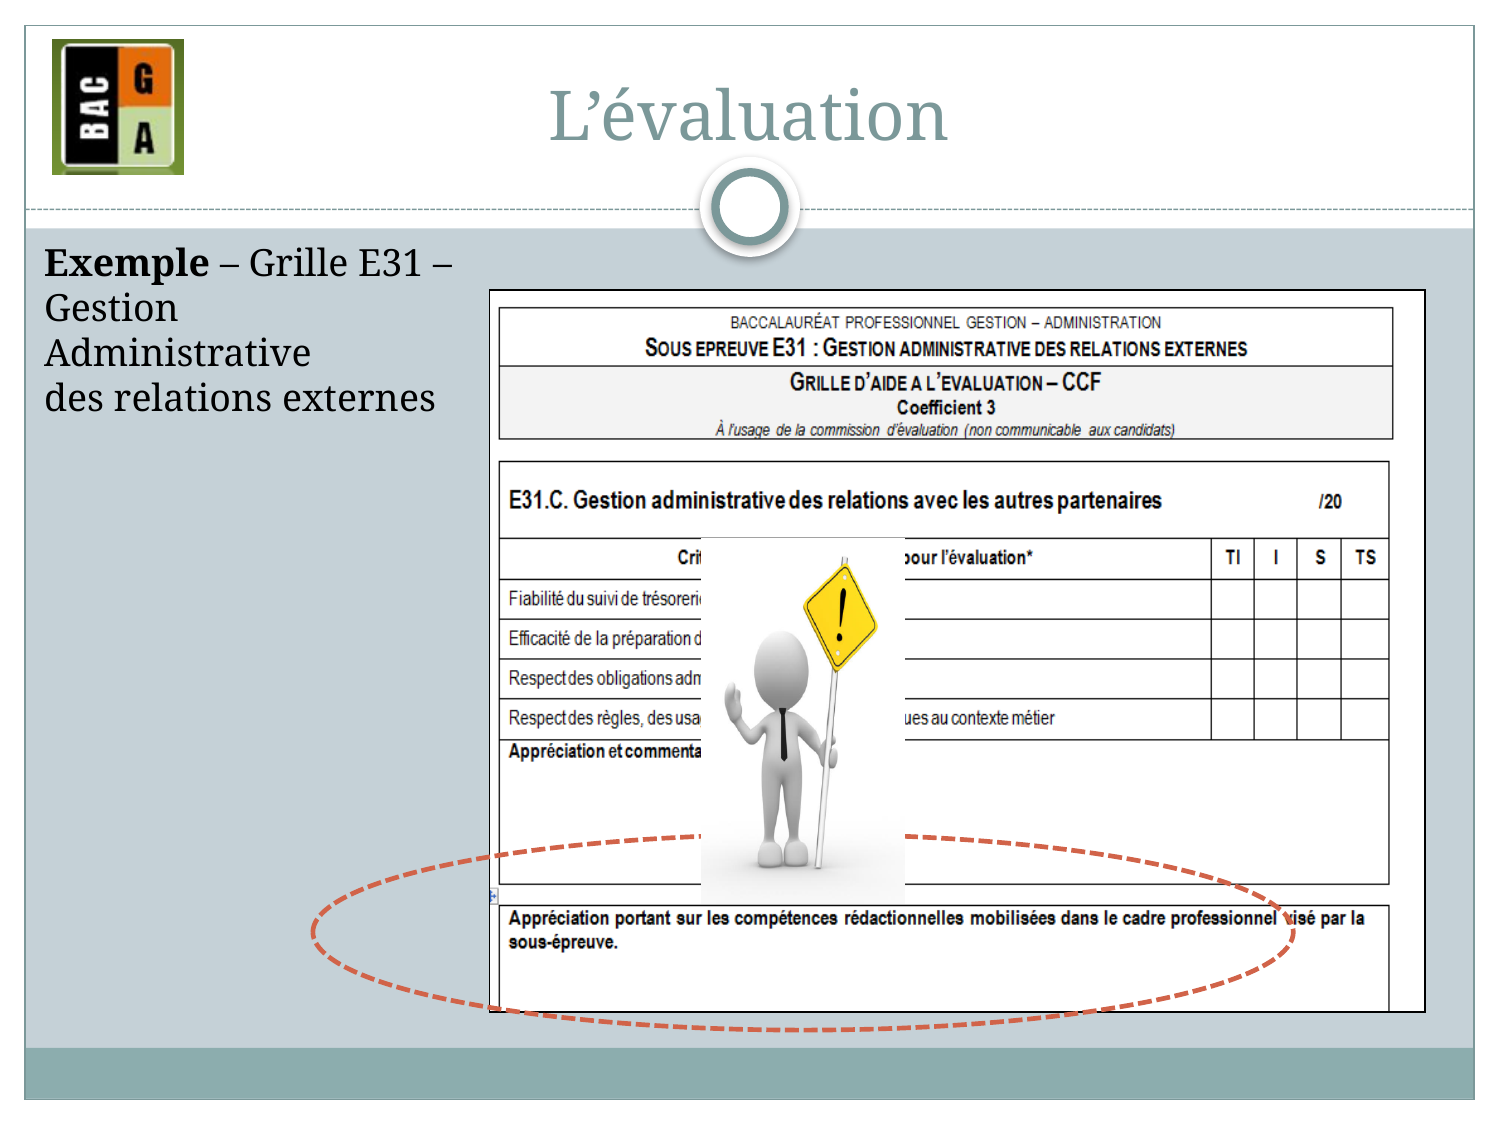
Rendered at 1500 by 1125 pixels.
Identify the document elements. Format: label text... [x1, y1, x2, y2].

text_box [596, 1021, 1010, 1032]
text_box [311, 856, 483, 1008]
text_box Exemple – Grille E31 – Gestion Administrative des relations externes [29, 231, 479, 427]
picture [51, 39, 184, 175]
picture [489, 290, 1425, 1012]
title L’évaluation [182, 37, 1450, 162]
